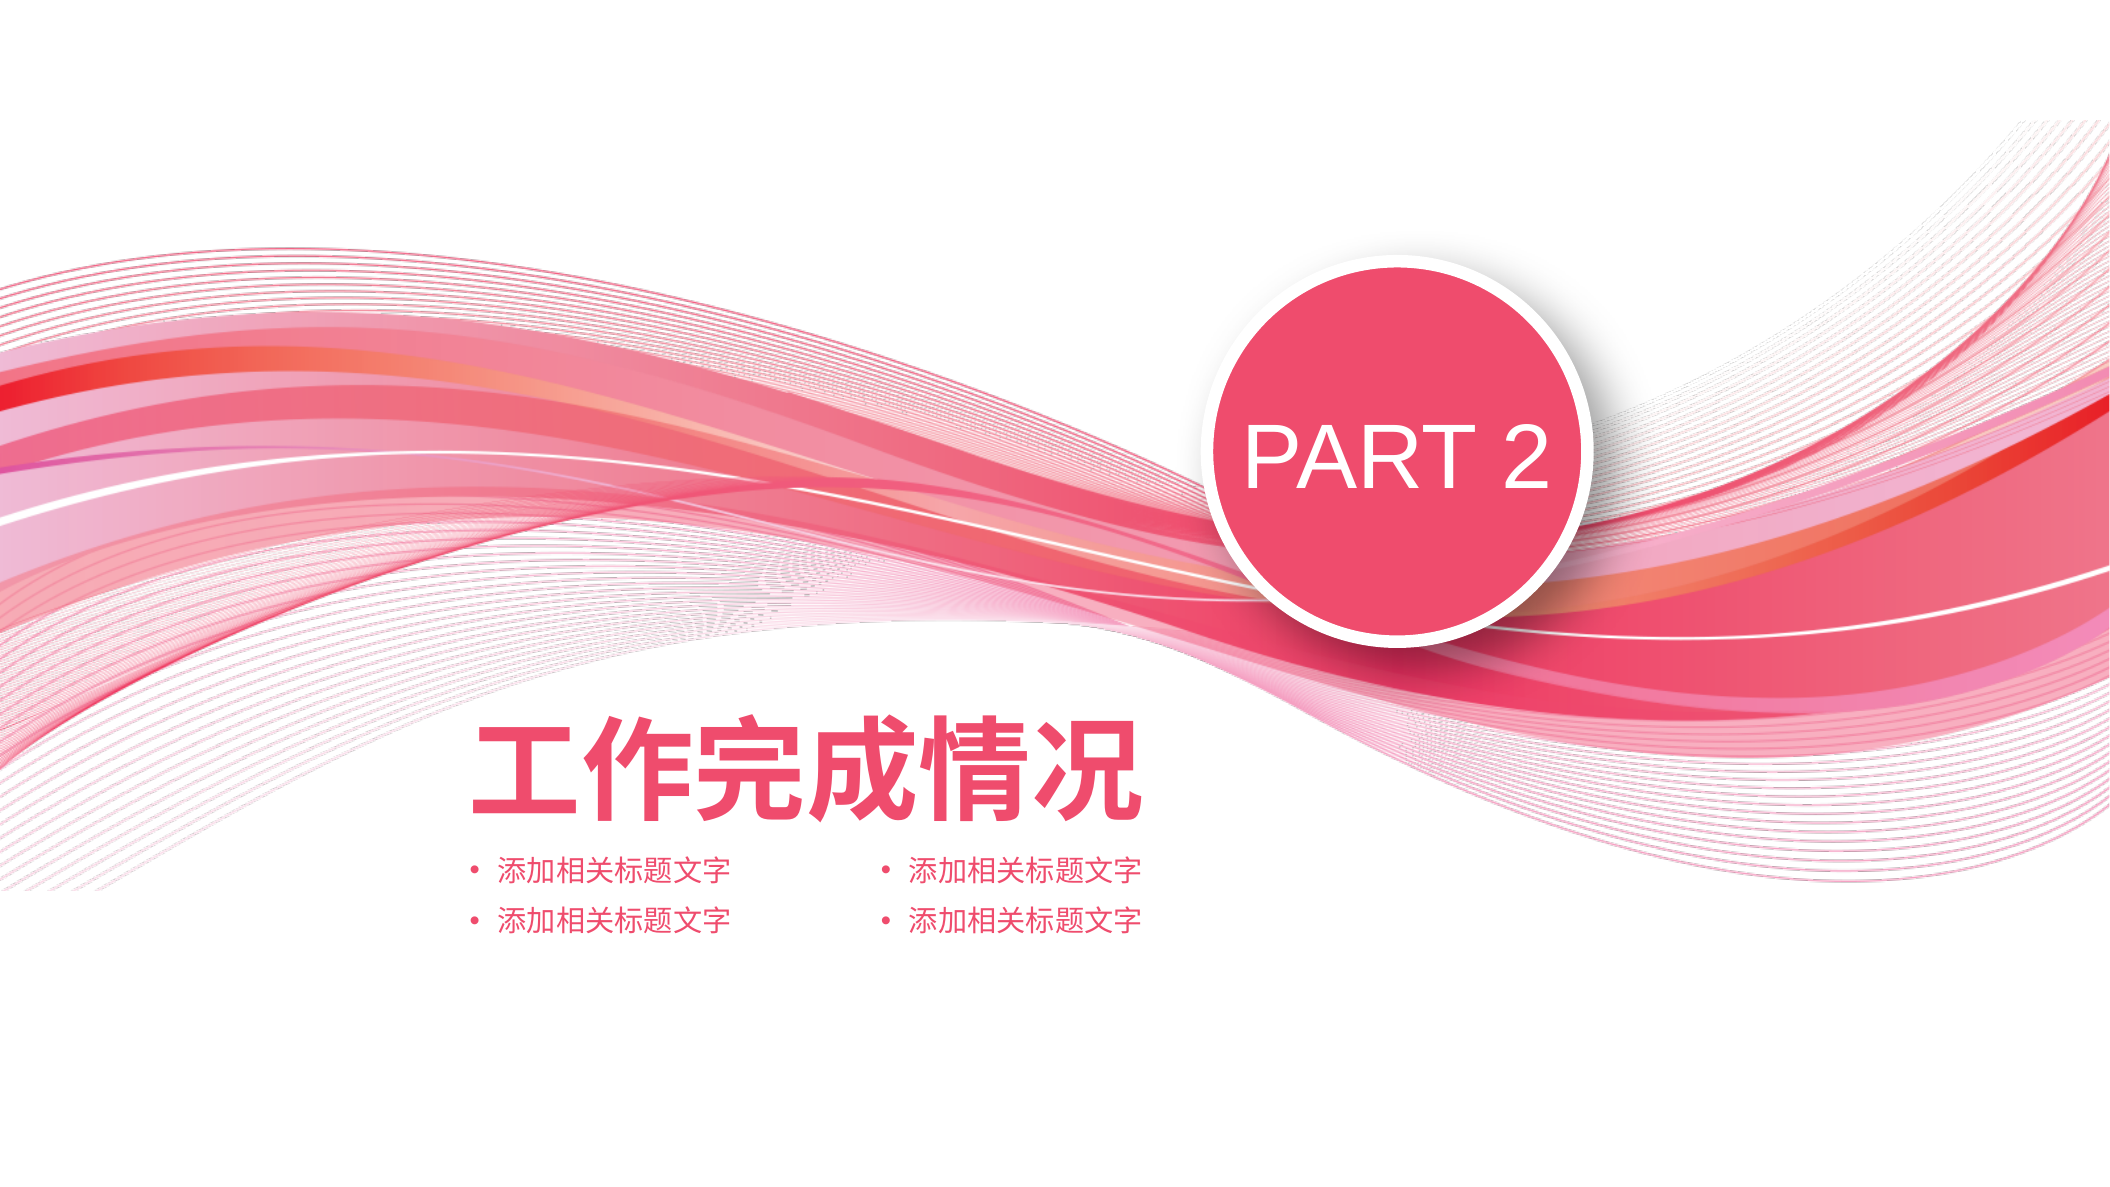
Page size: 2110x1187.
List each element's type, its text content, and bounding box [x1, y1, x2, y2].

picture [0, 120, 2110, 891]
text_box 添加相关标题文字 [880, 902, 1144, 938]
text_box 添加相关标题文字 [469, 902, 732, 938]
